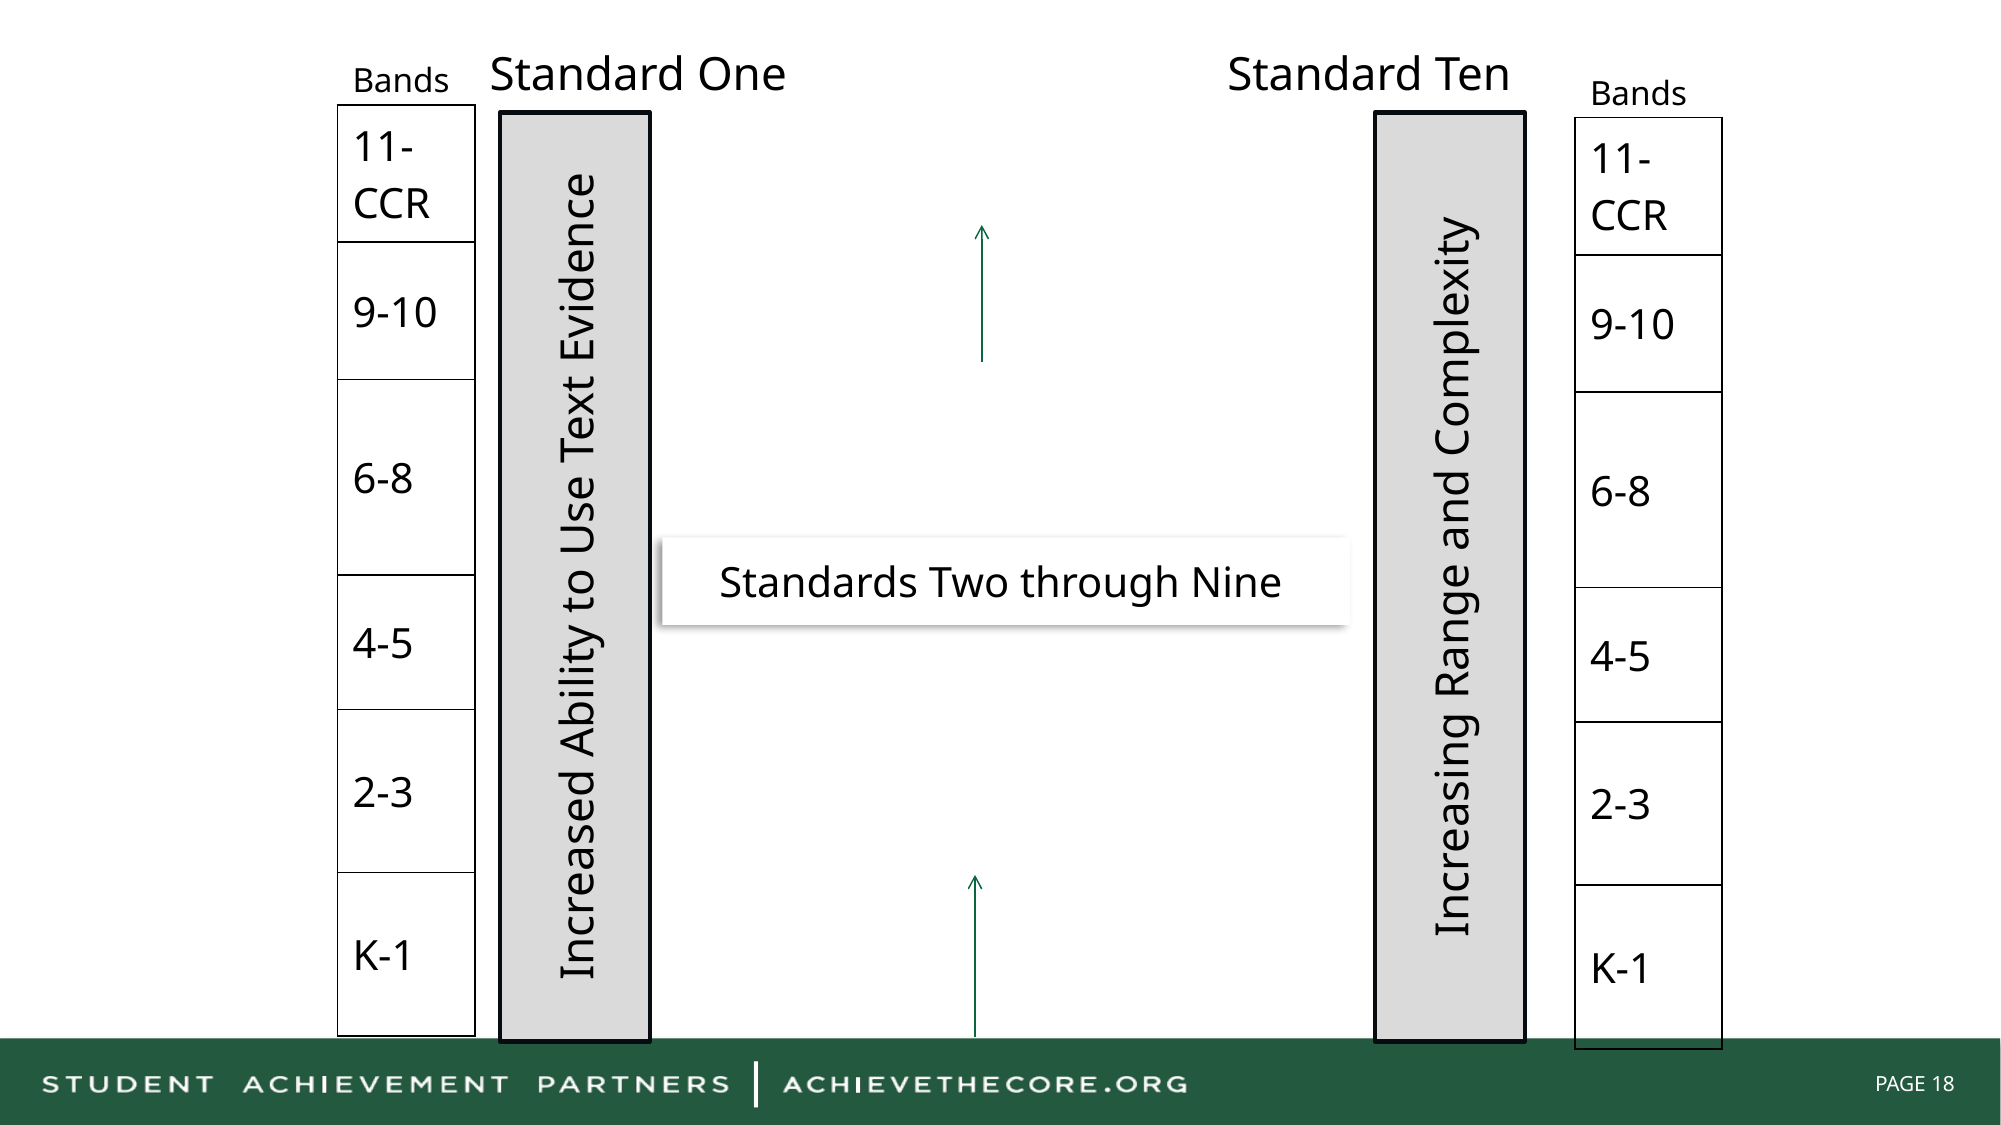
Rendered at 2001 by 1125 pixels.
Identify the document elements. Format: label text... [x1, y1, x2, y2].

table_cell 9-10 [338, 243, 474, 379]
table_cell 4-5 [338, 576, 474, 709]
table_cell 11-CCR [1576, 118, 1721, 254]
table_cell 6-8 [338, 380, 474, 574]
text_box [562, 149, 593, 211]
text_box Increased Ability to Use Text Evidence [498, 110, 652, 1044]
table_header Bands [1575, 62, 1722, 117]
table_cell 6-8 [1576, 393, 1721, 587]
table_cell 2-3 [1576, 723, 1721, 884]
text_box Increasing Range and Complexity [1373, 110, 1527, 1044]
text_box Standard Ten [1212, 37, 1561, 108]
table_cell 4-5 [1576, 588, 1721, 721]
text_box Standard One [474, 37, 850, 108]
table_cell 9-10 [1576, 256, 1721, 391]
table_cell K-1 [338, 873, 474, 1035]
table_cell 11-CCR [338, 106, 474, 241]
table_cell K-1 [1576, 886, 1721, 1048]
table_header Bands [338, 50, 474, 104]
text_box Standards Two through Nine [660, 535, 1352, 627]
table_cell 2-3 [338, 710, 474, 872]
